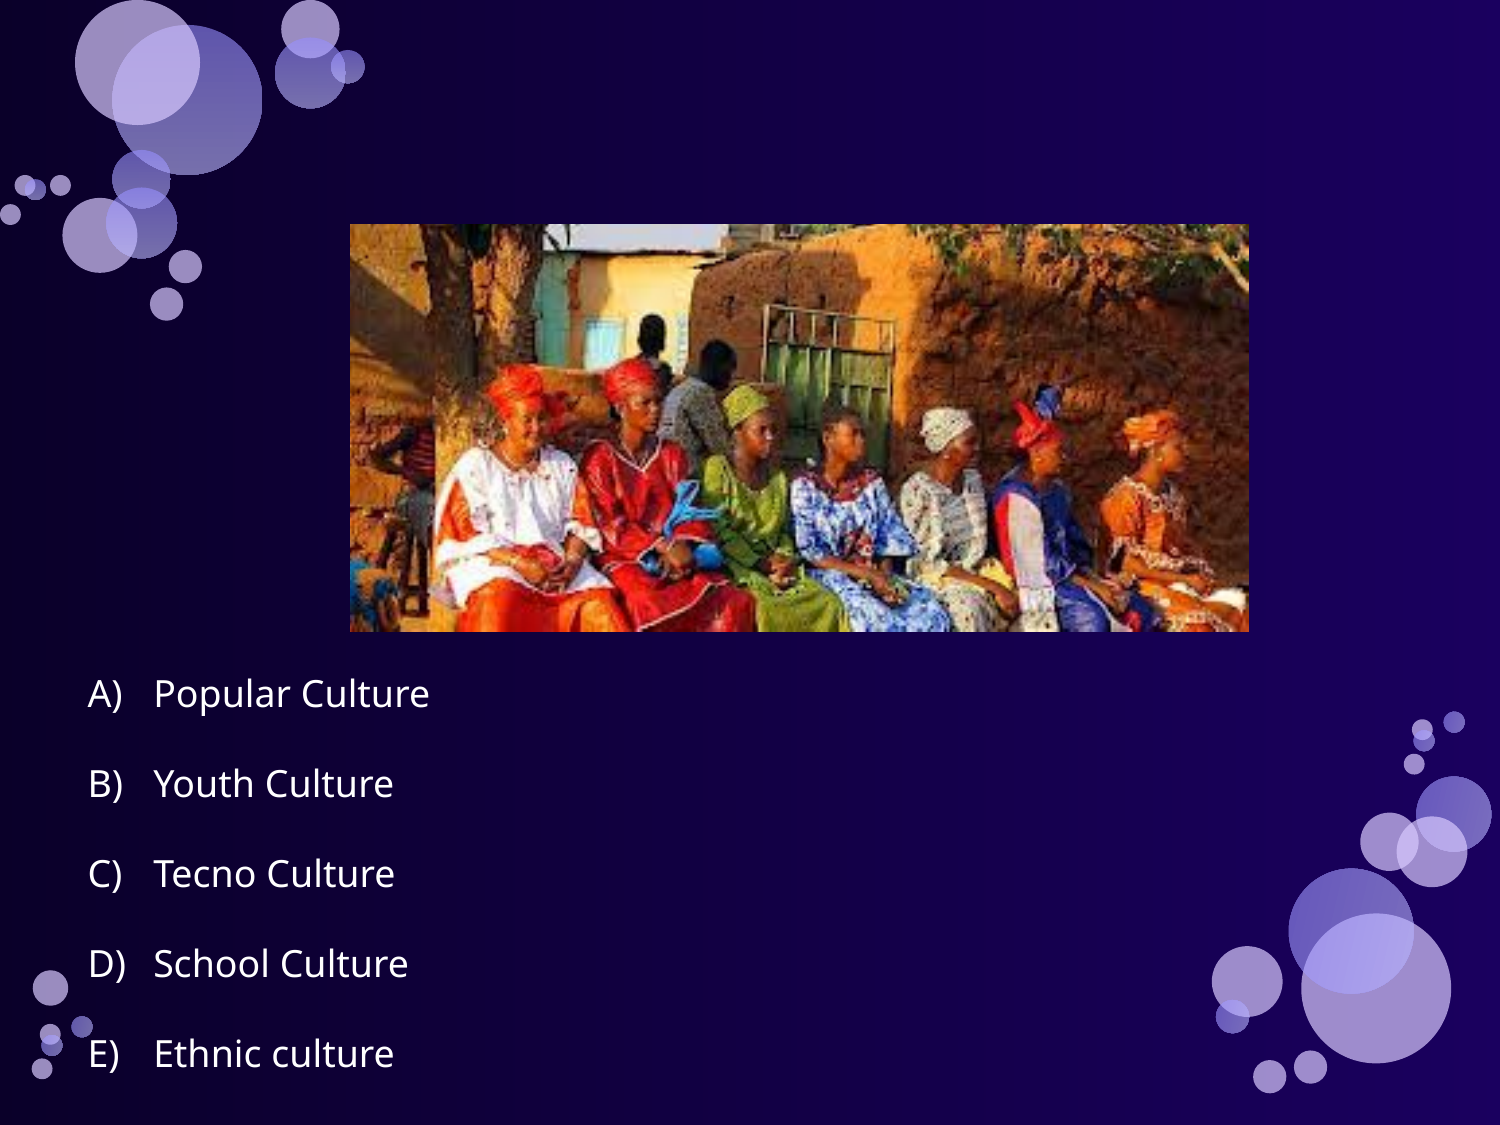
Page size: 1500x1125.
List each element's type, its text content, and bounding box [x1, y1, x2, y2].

picture [348, 223, 1250, 633]
text_box Popular Culture Youth Culture Tecno Culture School Culture Ethnic culture [72, 662, 456, 1125]
